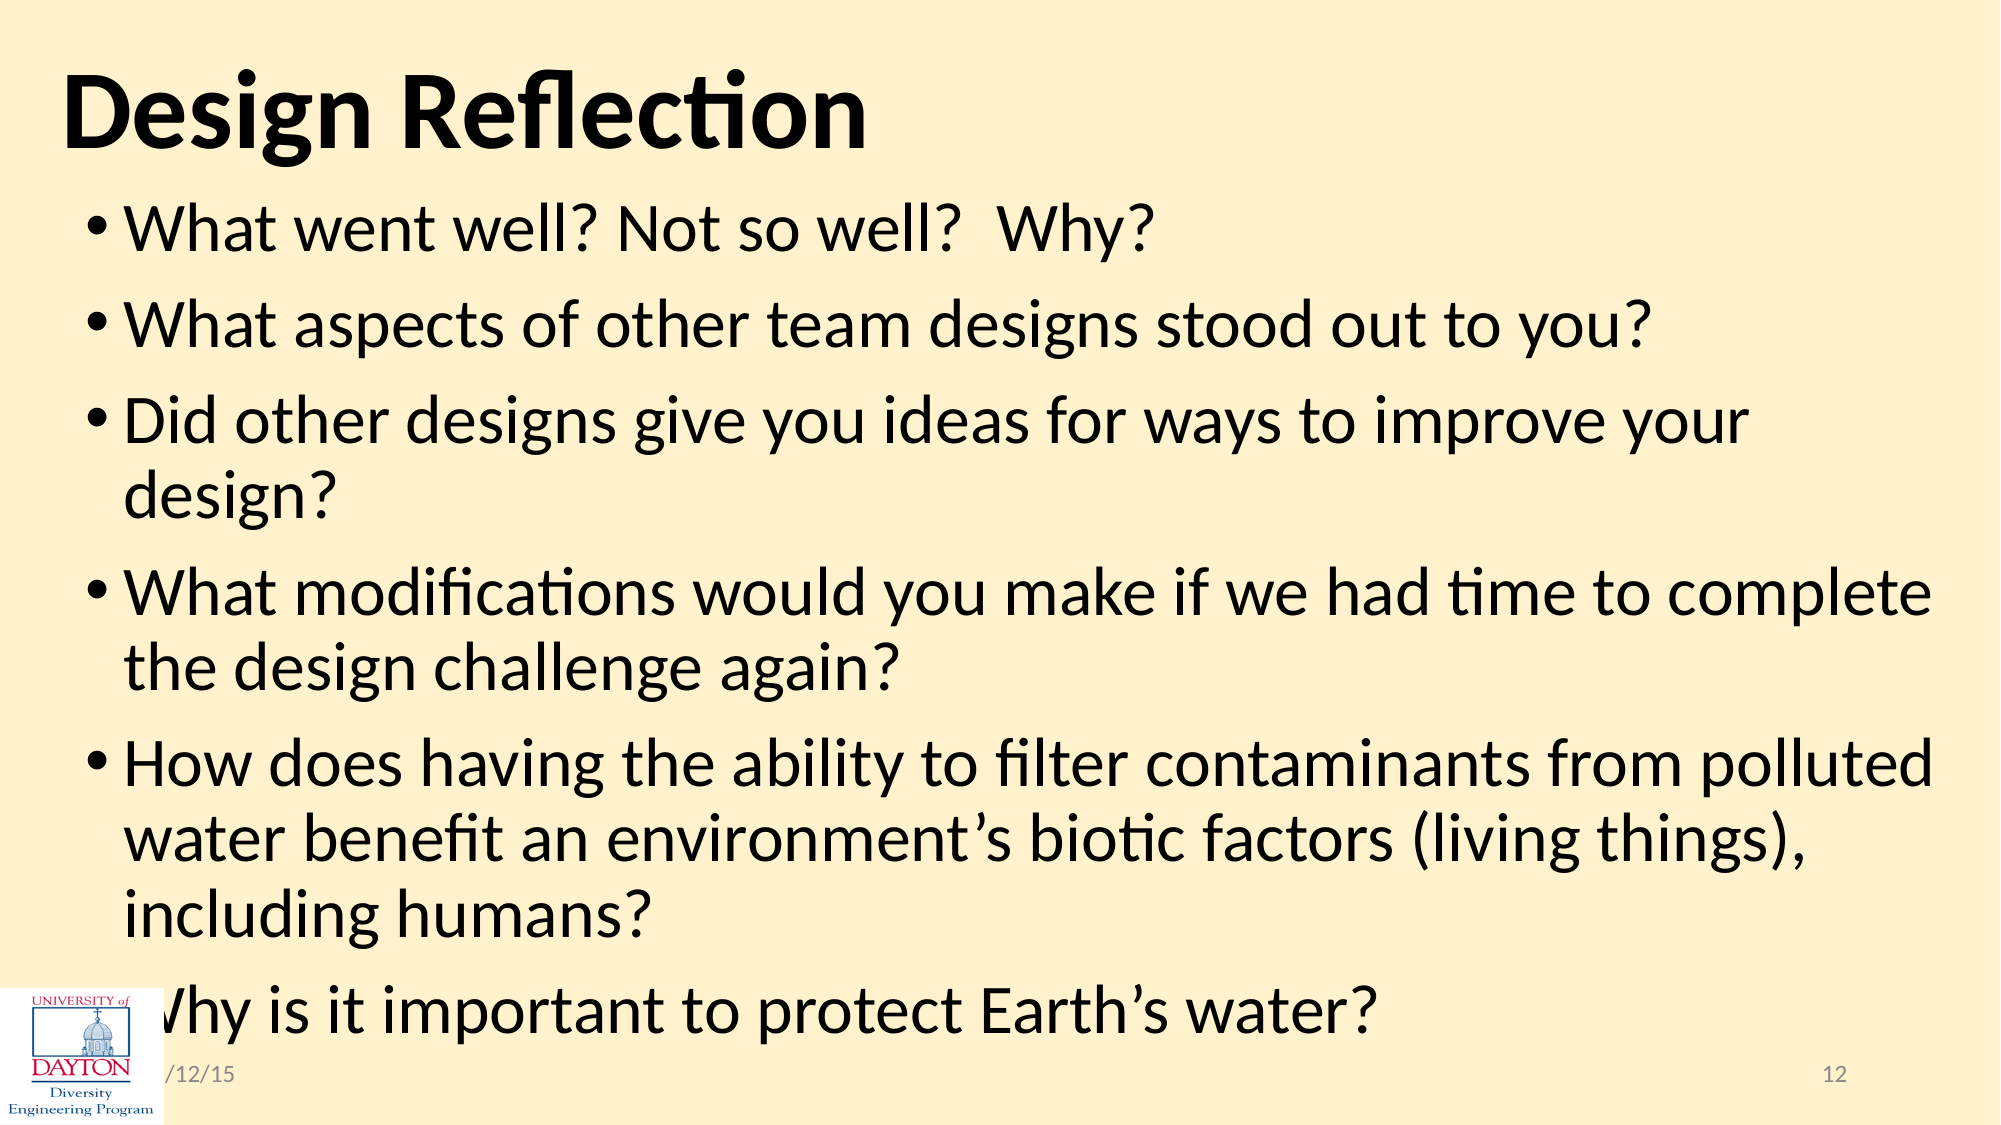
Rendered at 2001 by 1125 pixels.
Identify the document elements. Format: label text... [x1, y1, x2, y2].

title Design Reflection [46, 31, 1772, 193]
list What went well? Not so well? Why? What aspects of other team designs stood out to you? Did other designs give you ideas for ways to improve your design? What modifications would you make if we had time to complete the design challenge again? How does having the ability to filter contaminants from polluted water benefit an environment’s biotic factors (living things), including humans? Why is it important to protect Earth’s water? [70, 183, 1955, 1105]
picture [0, 988, 165, 1125]
